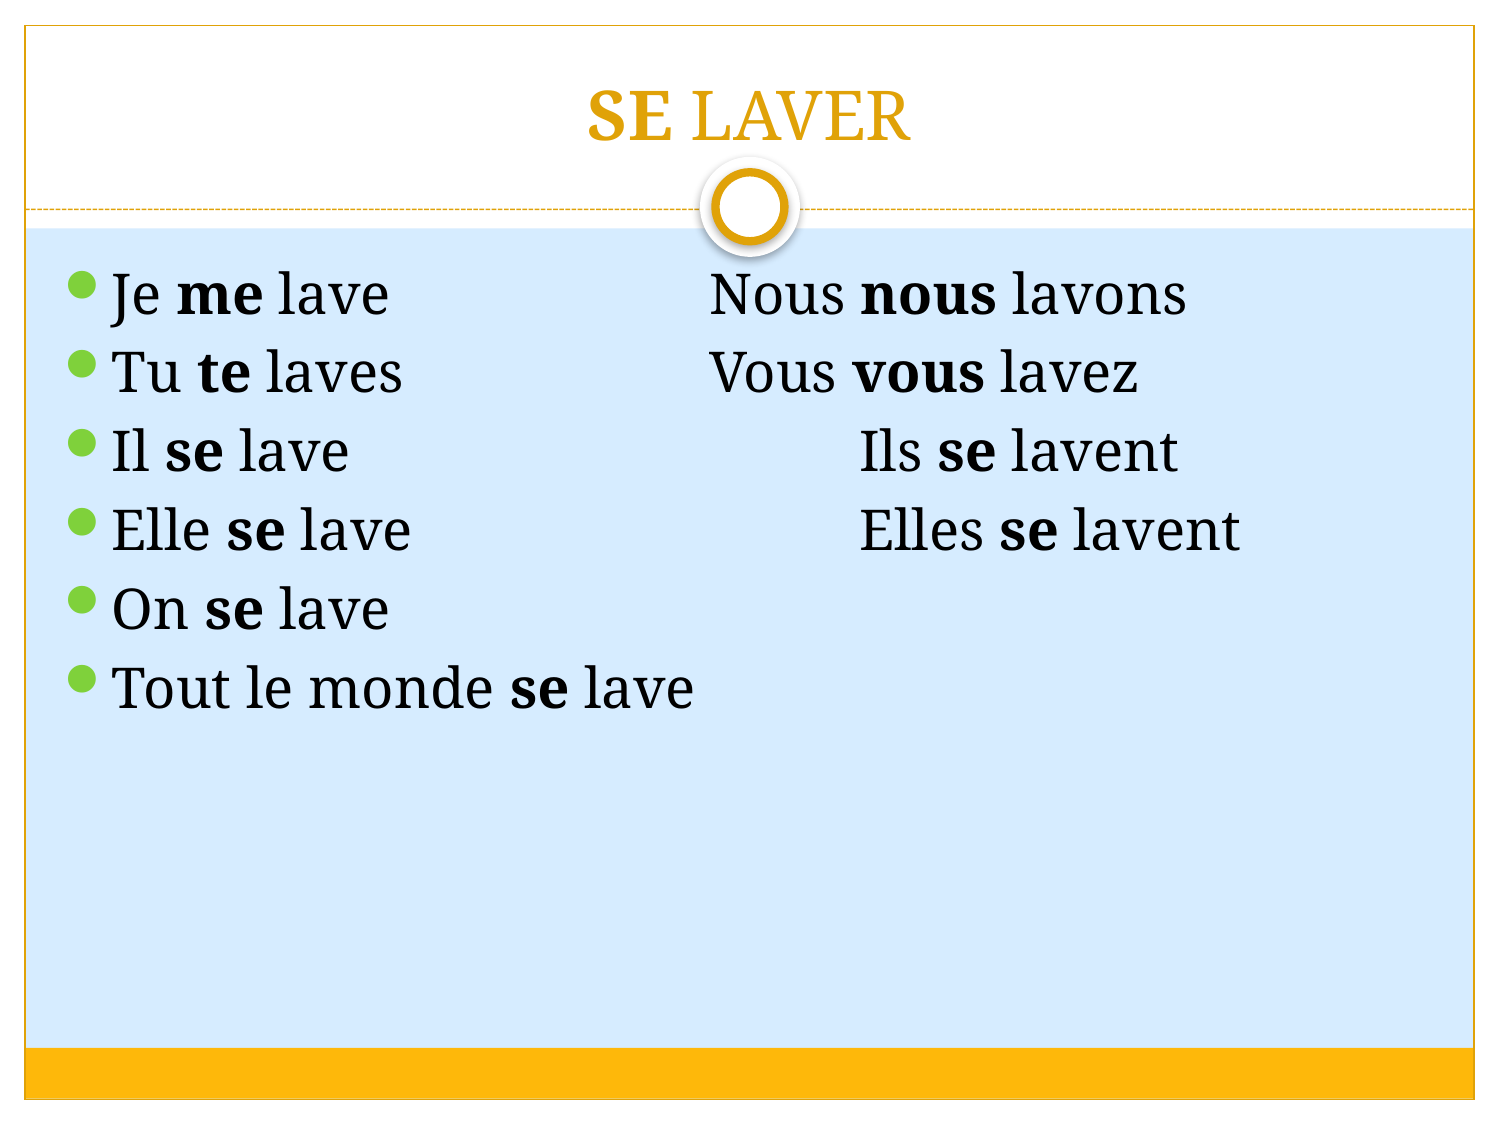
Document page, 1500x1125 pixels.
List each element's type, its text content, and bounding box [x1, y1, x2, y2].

list Je me lave Nous nous lavons Tu te laves Vous vous lavez Il se lave Ils se lavent Elle se lave Elles se lavent On se lave Tout le monde se lave [49, 250, 1445, 1001]
title SE LAVER [49, 37, 1450, 162]
